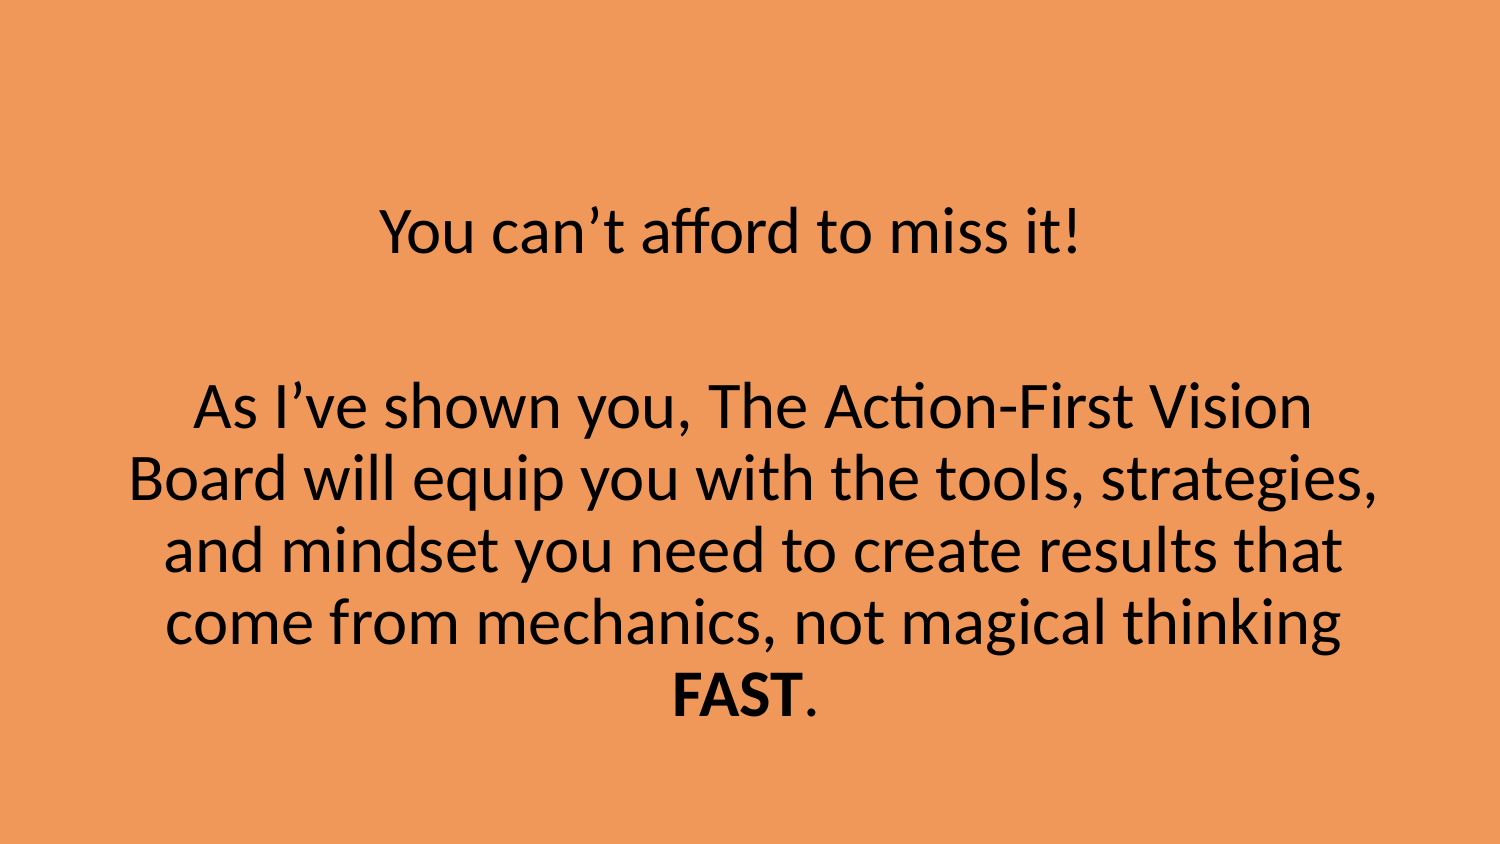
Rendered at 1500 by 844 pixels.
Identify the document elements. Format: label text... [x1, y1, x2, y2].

list You can’t afford to miss it! As I’ve shown you, The Action-First Vision Board will equip you with the tools, strategies, and mindset you need to create results that come from mechanics, not magical thinking FAST. [107, 188, 1401, 627]
